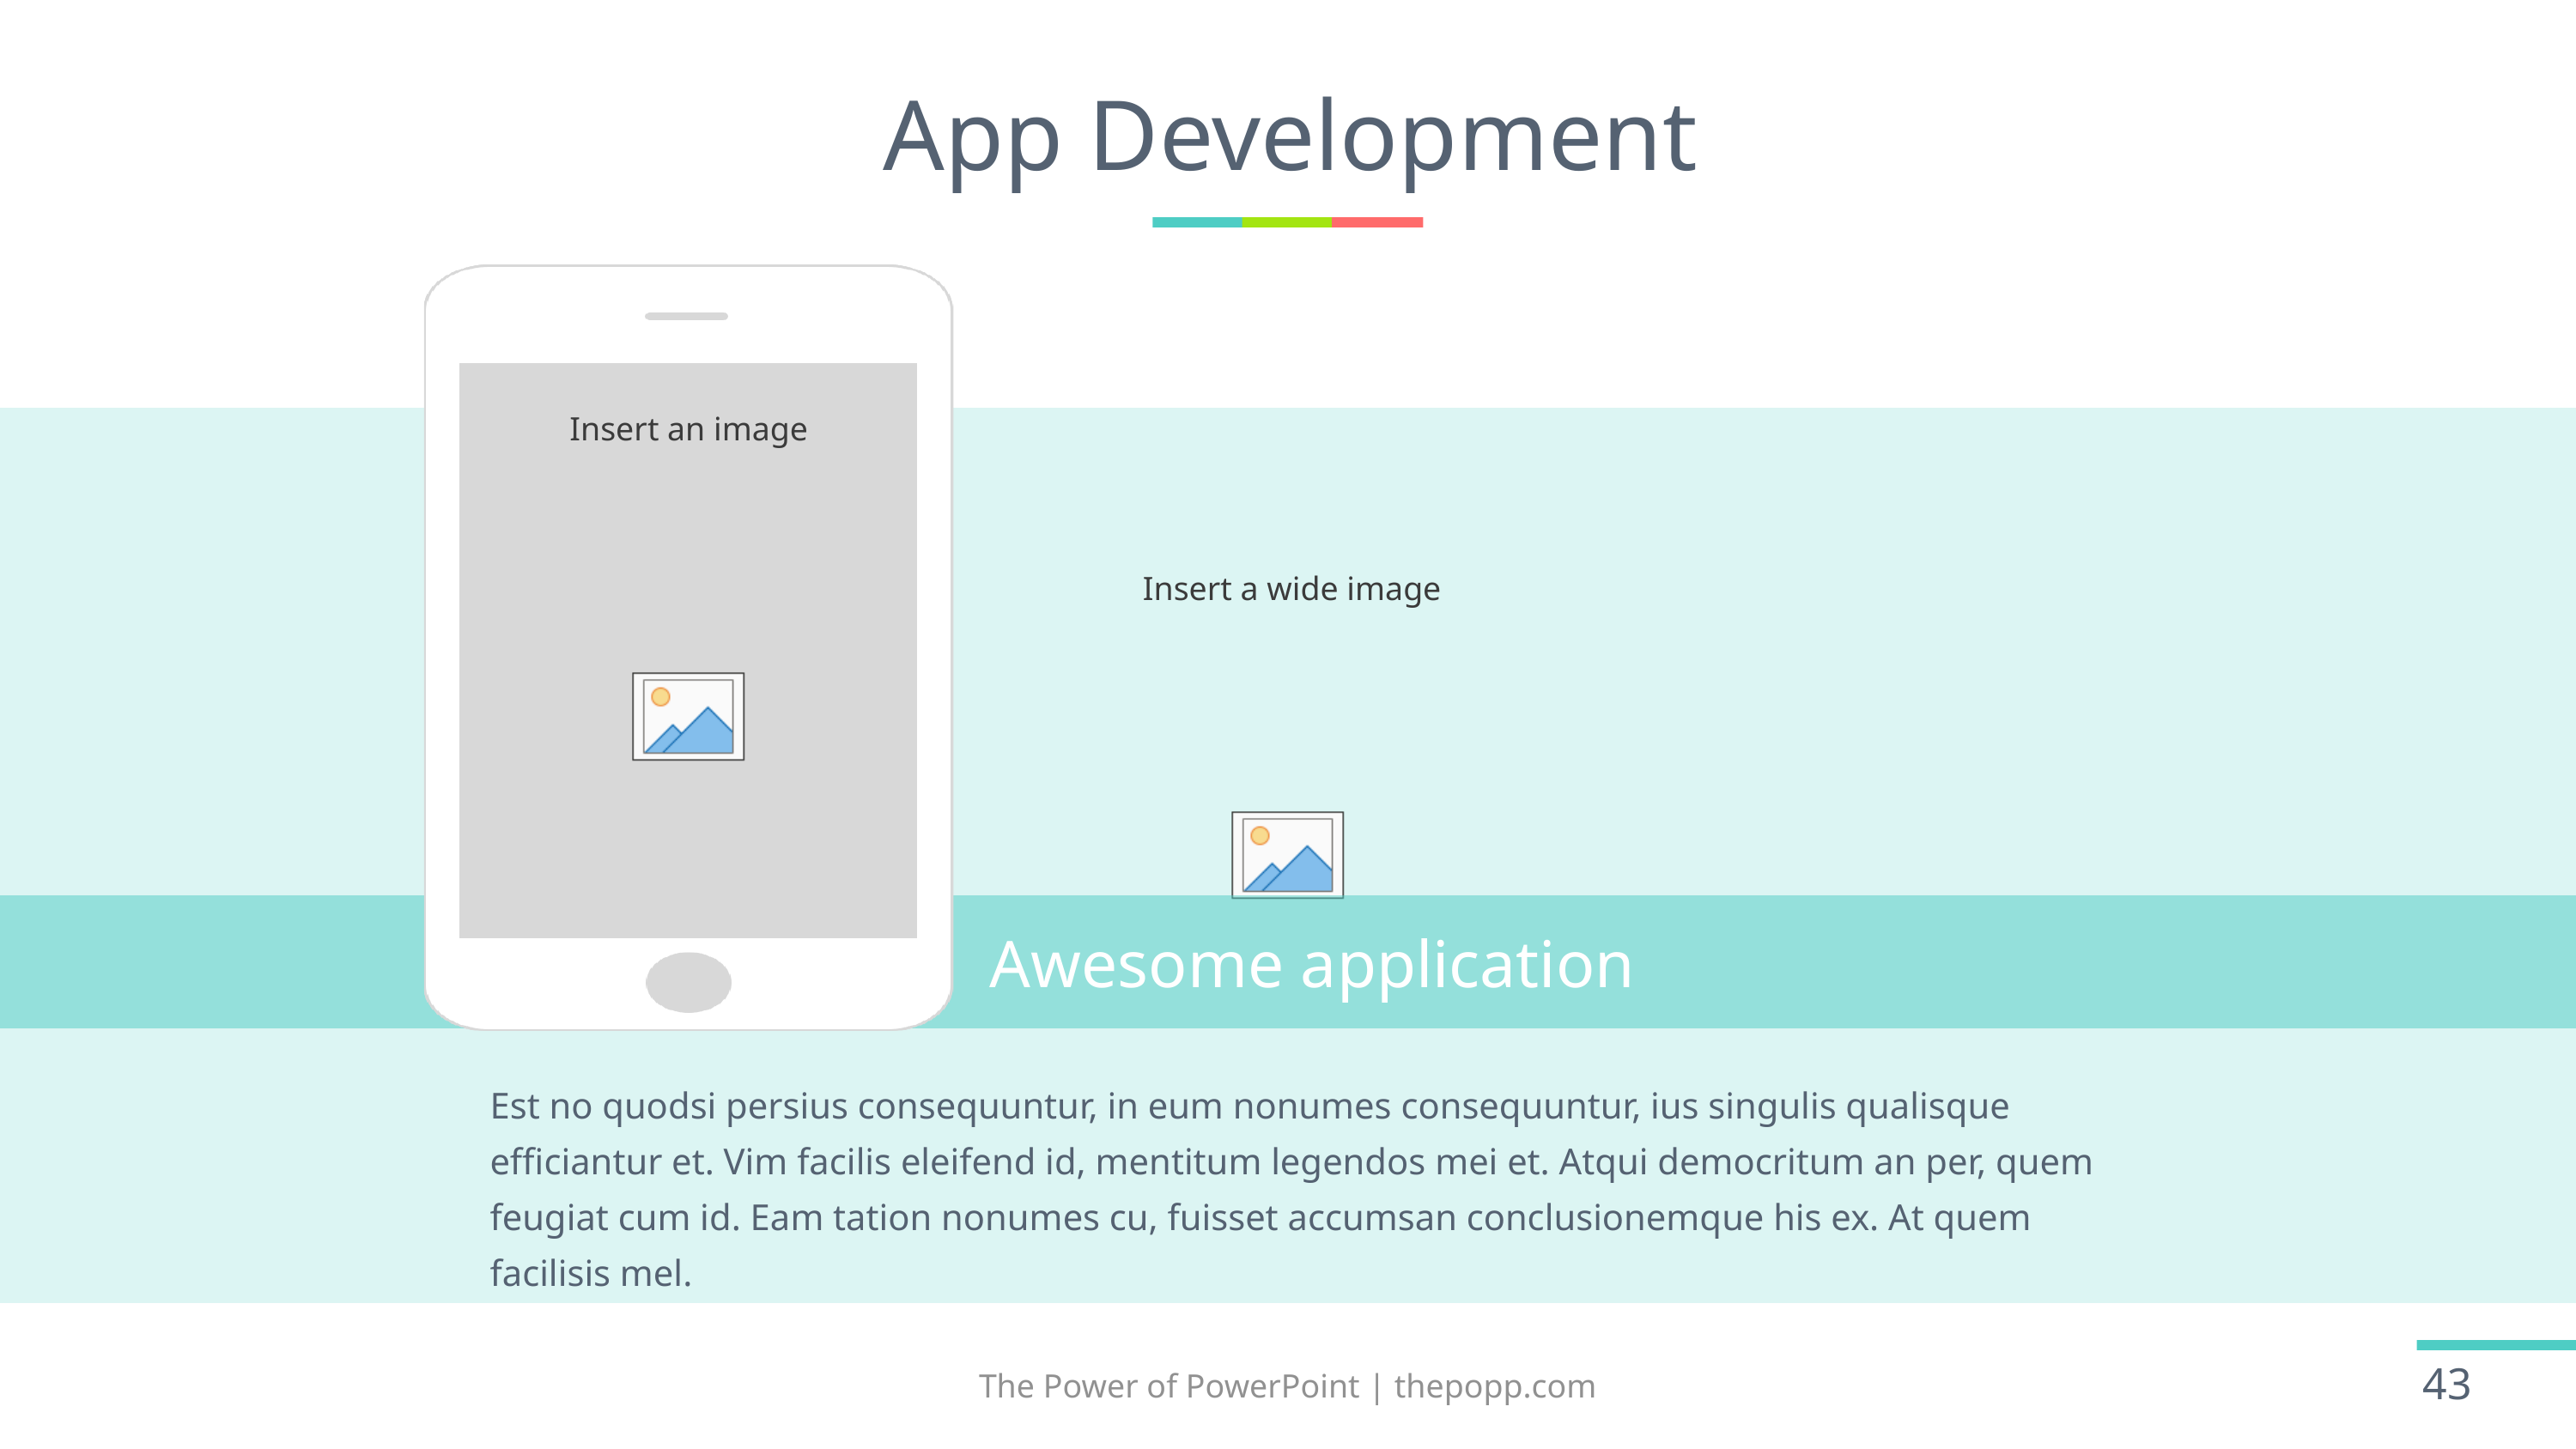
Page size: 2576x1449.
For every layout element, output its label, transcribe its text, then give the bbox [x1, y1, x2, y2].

title App Development [69, 49, 2512, 230]
footer The Power of PowerPoint | thepopp.com [853, 1349, 1723, 1427]
picture [0, 402, 2576, 1304]
list [423, 264, 954, 407]
slide_number 43 [2409, 1351, 2576, 1421]
